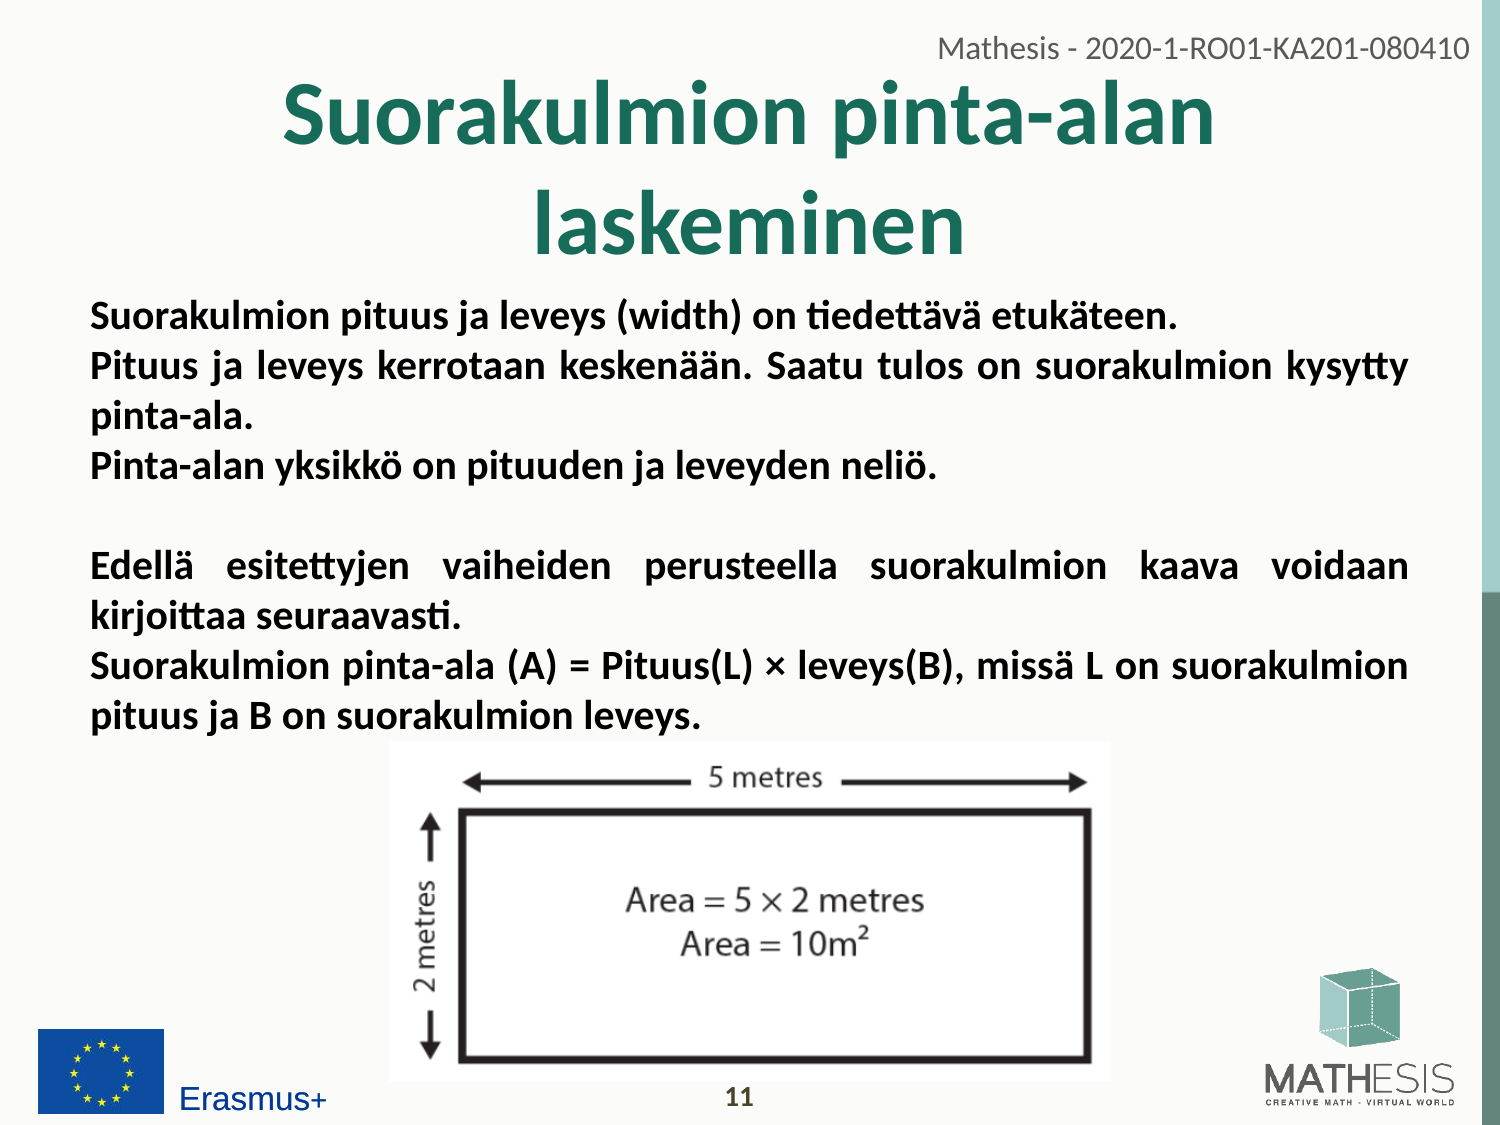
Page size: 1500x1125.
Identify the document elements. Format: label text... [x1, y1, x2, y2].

title Suorakulmion pinta-alan laskeminen [75, 45, 1425, 233]
list Suorakulmion pituus ja leveys (width) on tiedettävä etukäteen. Pituus ja leveys kerrotaan keskenään. Saatu tulos on suorakulmion kysytty pinta-ala. Pinta-alan yksikkö on pituuden ja leveyden neliö. Edellä esitettyjen vaiheiden perusteella suorakulmion kaava voidaan kirjoittaa seuraavasti. Suorakulmion pinta-ala (A) = Pituus(L) × leveys(B), missä L on suorakulmion pituus ja B on suorakulmion leveys. [75, 280, 1425, 1023]
picture [38, 1029, 164, 1114]
picture [389, 741, 1111, 1083]
